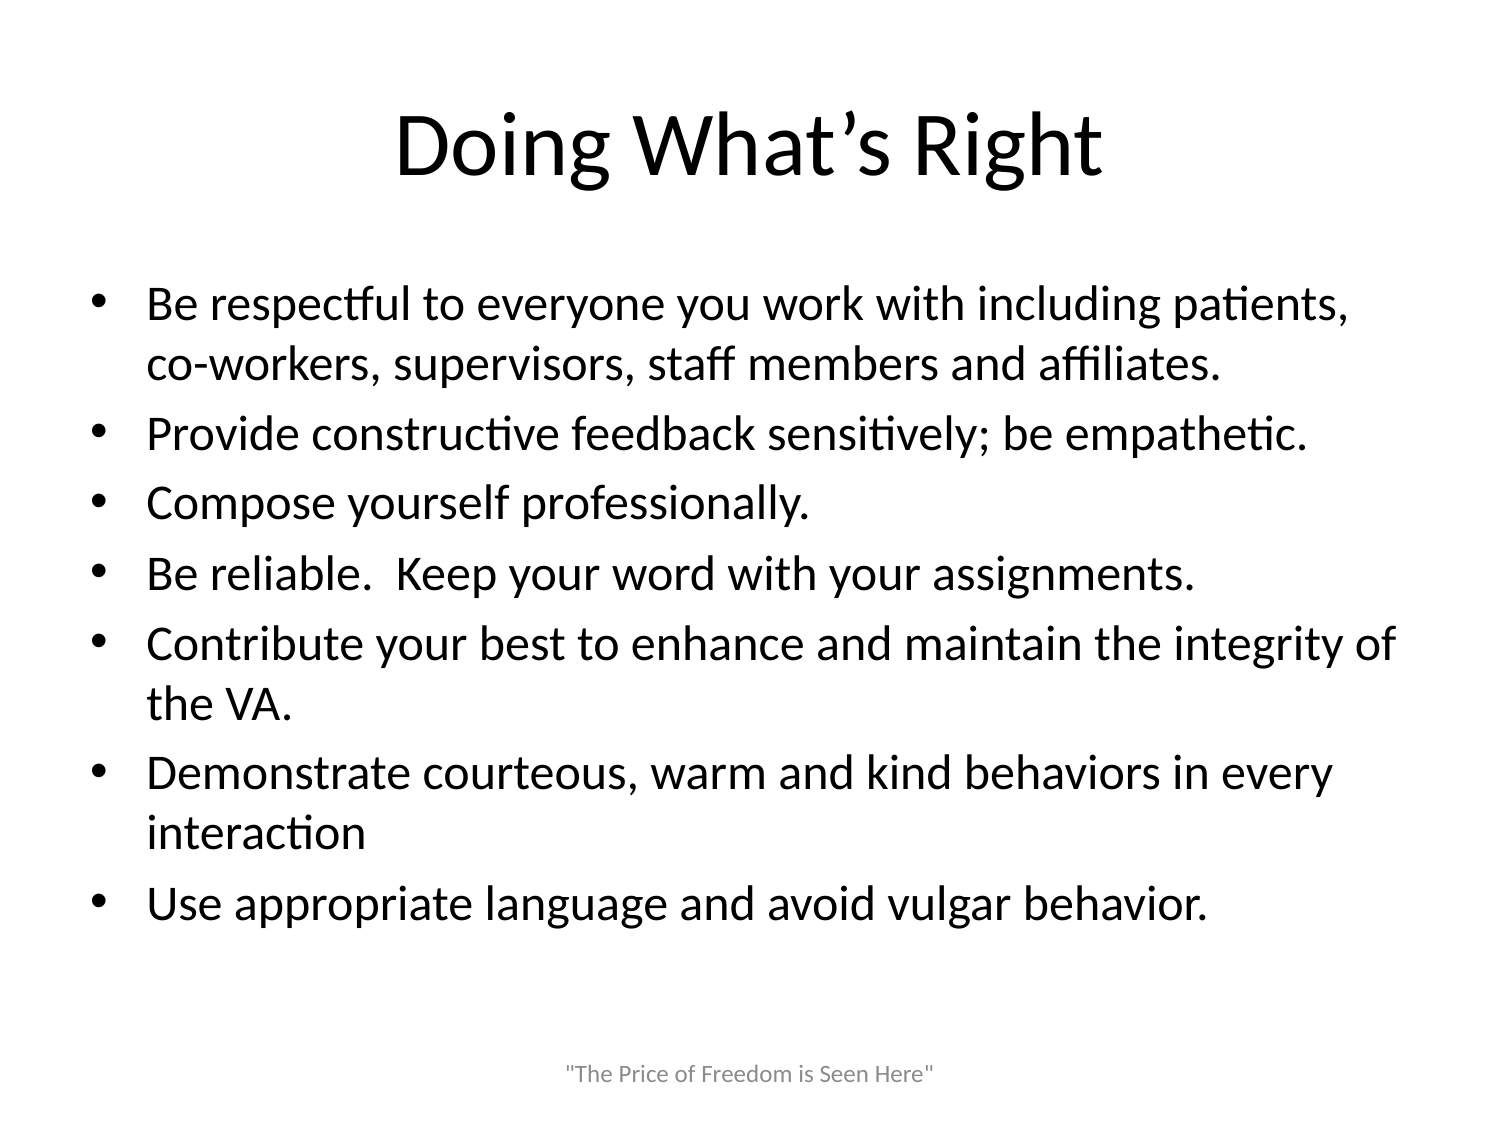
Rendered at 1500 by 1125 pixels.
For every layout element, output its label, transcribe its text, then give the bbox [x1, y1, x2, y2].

title Doing What’s Right [75, 45, 1425, 233]
list Be respectful to everyone you work with including patients, co-workers, supervisors, staff members and affiliates. Provide constructive feedback sensitively; be empathetic. Compose yourself professionally. Be reliable. Keep your word with your assignments. Contribute your best to enhance and maintain the integrity of the VA. Demonstrate courteous, warm and kind behaviors in every interaction Use appropriate language and avoid vulgar behavior. [75, 262, 1425, 1005]
footer "The Price of Freedom is Seen Here" [512, 1042, 988, 1103]
